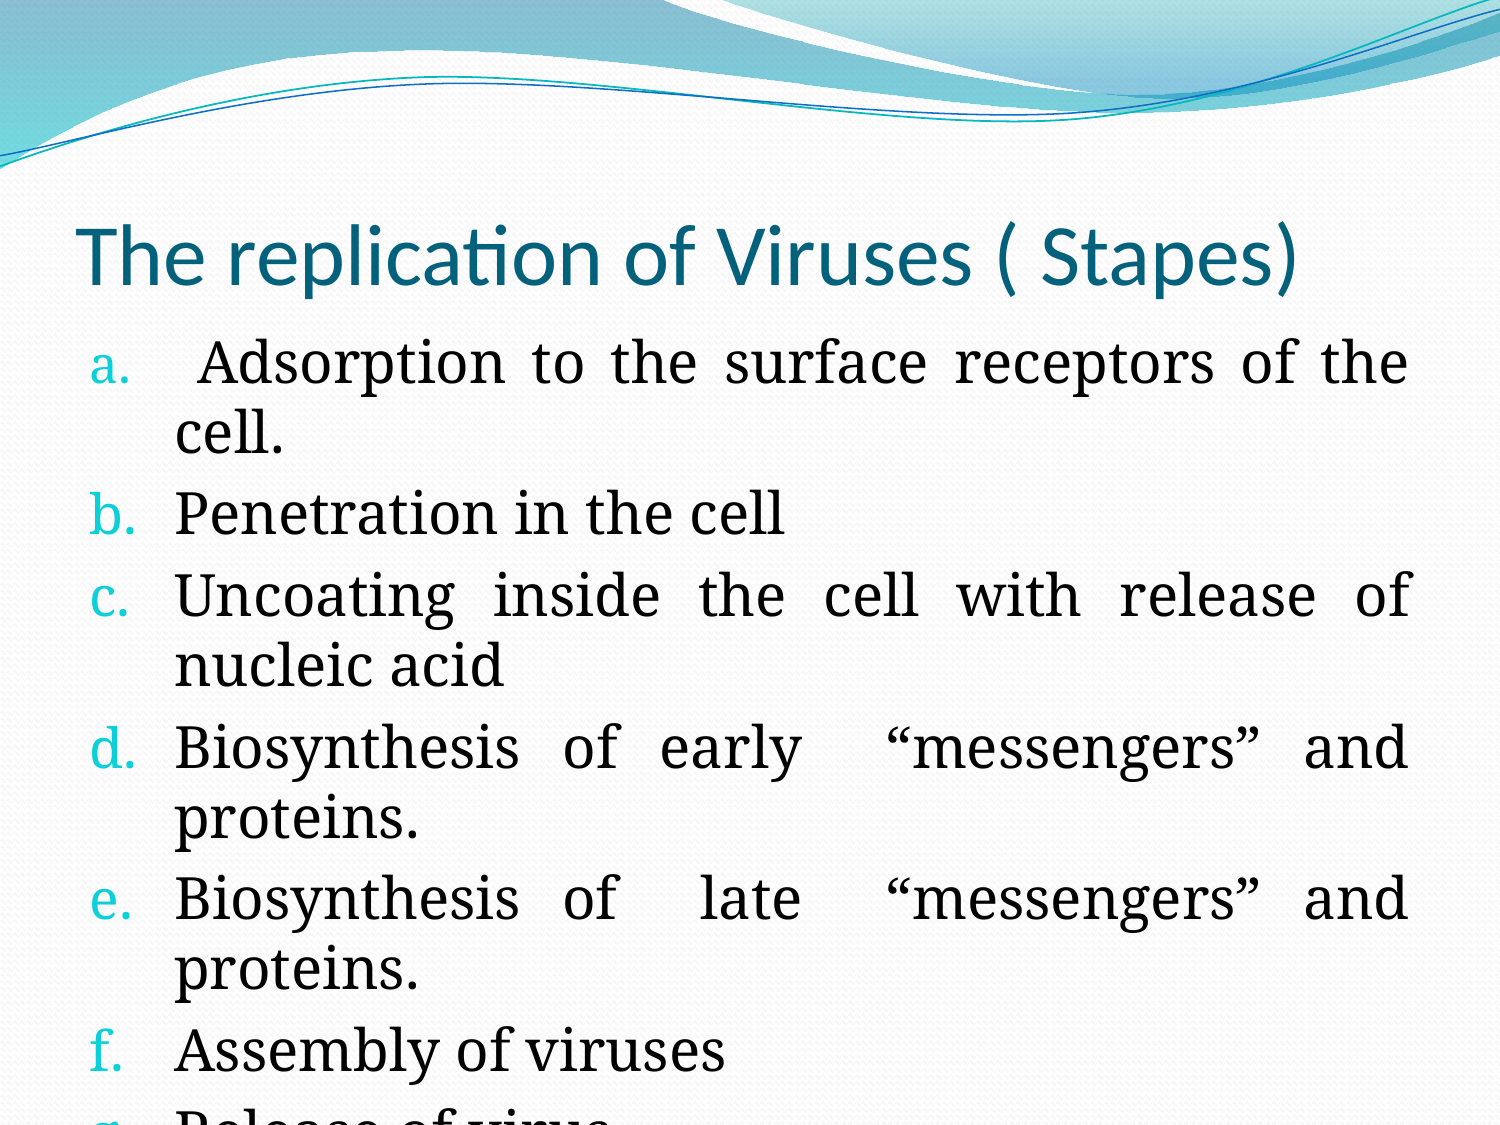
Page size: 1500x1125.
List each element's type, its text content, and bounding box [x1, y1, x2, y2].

title The replication of Viruses ( Stapes) [75, 115, 1425, 303]
list Adsorption to the surface receptors of the cell. Penetration in the cell Uncoating inside the cell with release of nucleic acid Biosynthesis of early “messengers” and proteins. Biosynthesis of late “messengers” and proteins. Assembly of viruses Release of virus. [75, 317, 1425, 1038]
